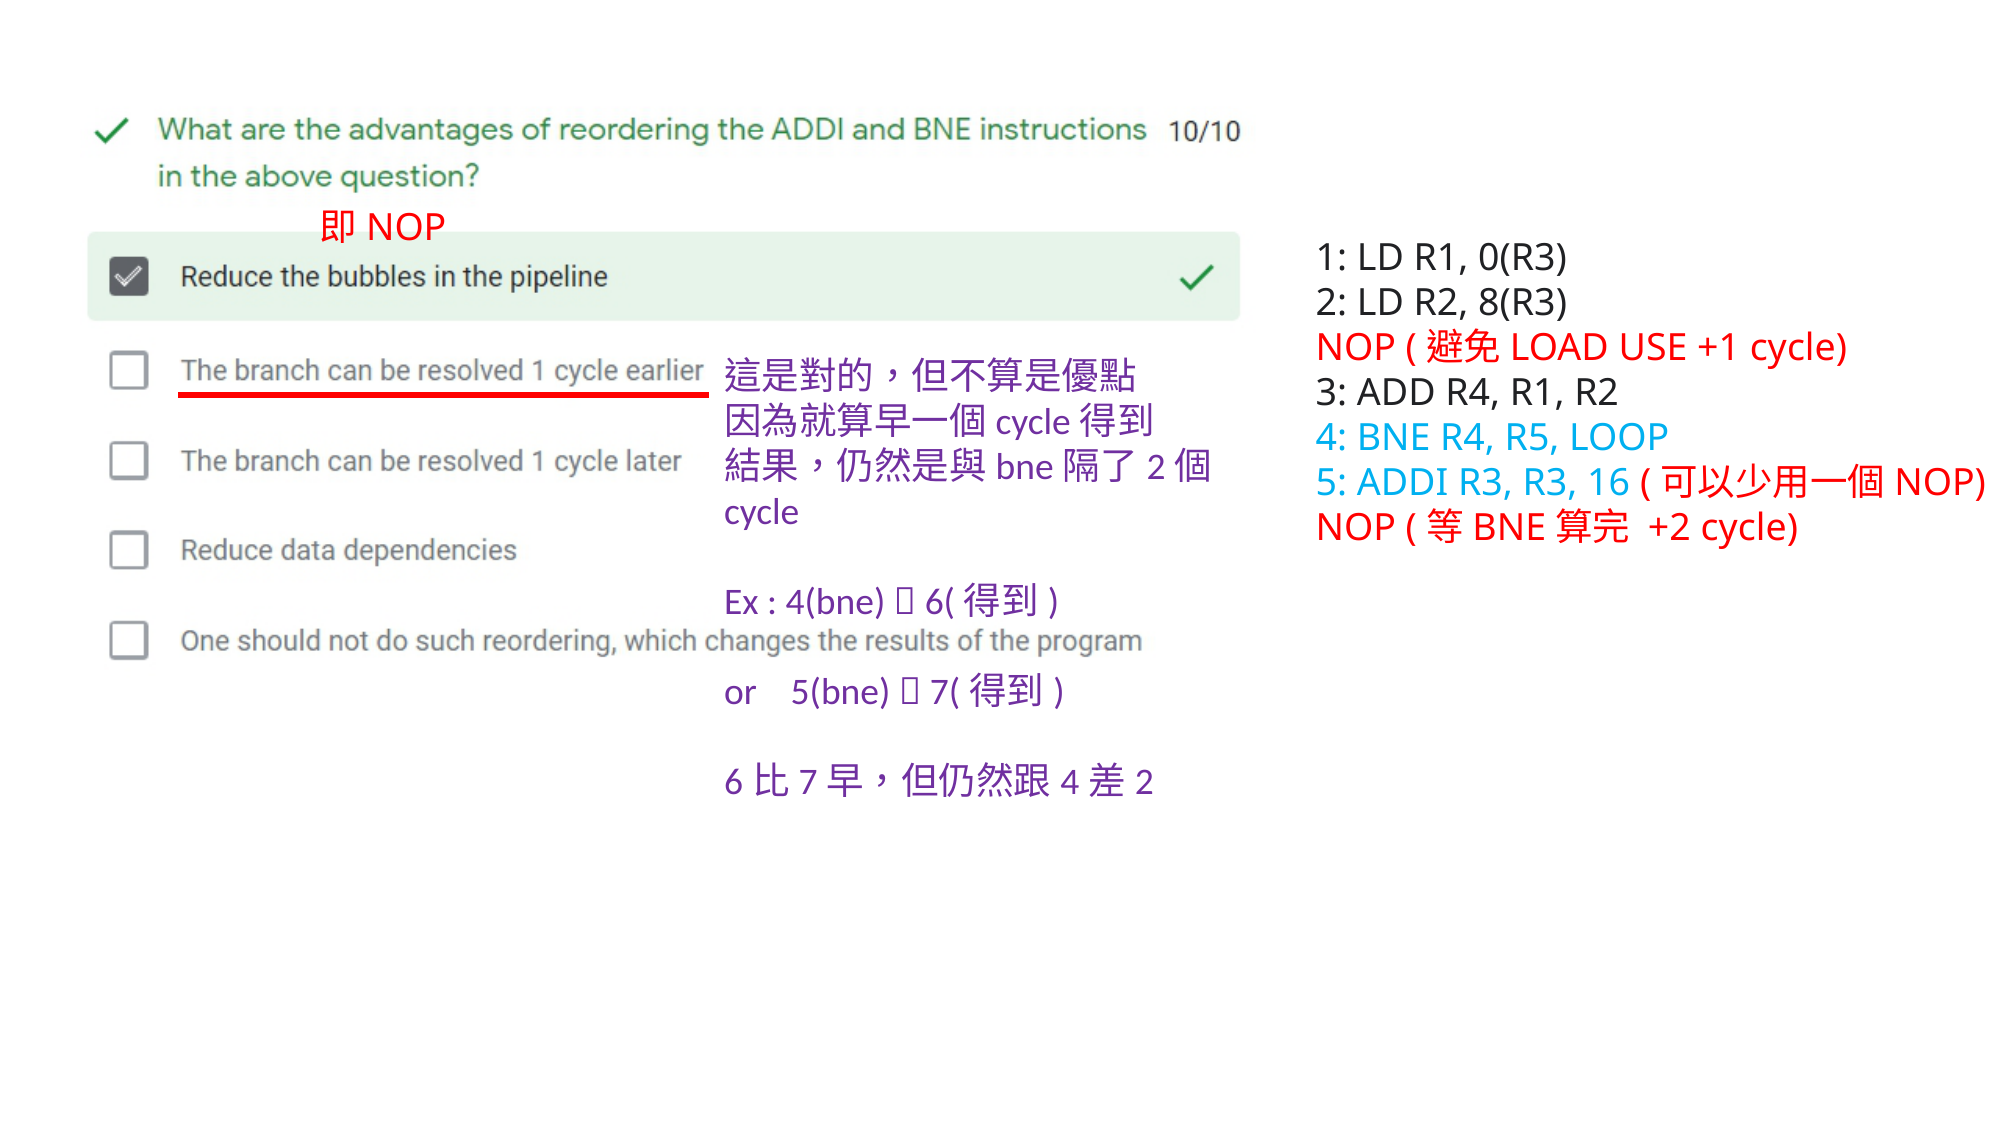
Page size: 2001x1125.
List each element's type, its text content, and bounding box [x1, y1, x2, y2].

picture [80, 82, 1270, 730]
text_box 這是對的，但不算是優點 因為就算早一個cycle得到 結果，仍然是與bne隔了2個cycle Ex : 4(bne)  6(得到) or 5(bne)  7(得到) 6比7早，但仍然跟4差2 [709, 730, 1241, 810]
text_box 1: LD R1, 0(R3) 2: LD R2, 8(R3) NOP (避免LOAD USE +1 cycle) 3: ADD R4, R1, R2 4: BNE R4, R5, LOOP 5: ADDI R3, R3, 16 (可以少用一個NOP) NOP (等BNE算完 +2 cycle) [1300, 225, 2000, 556]
